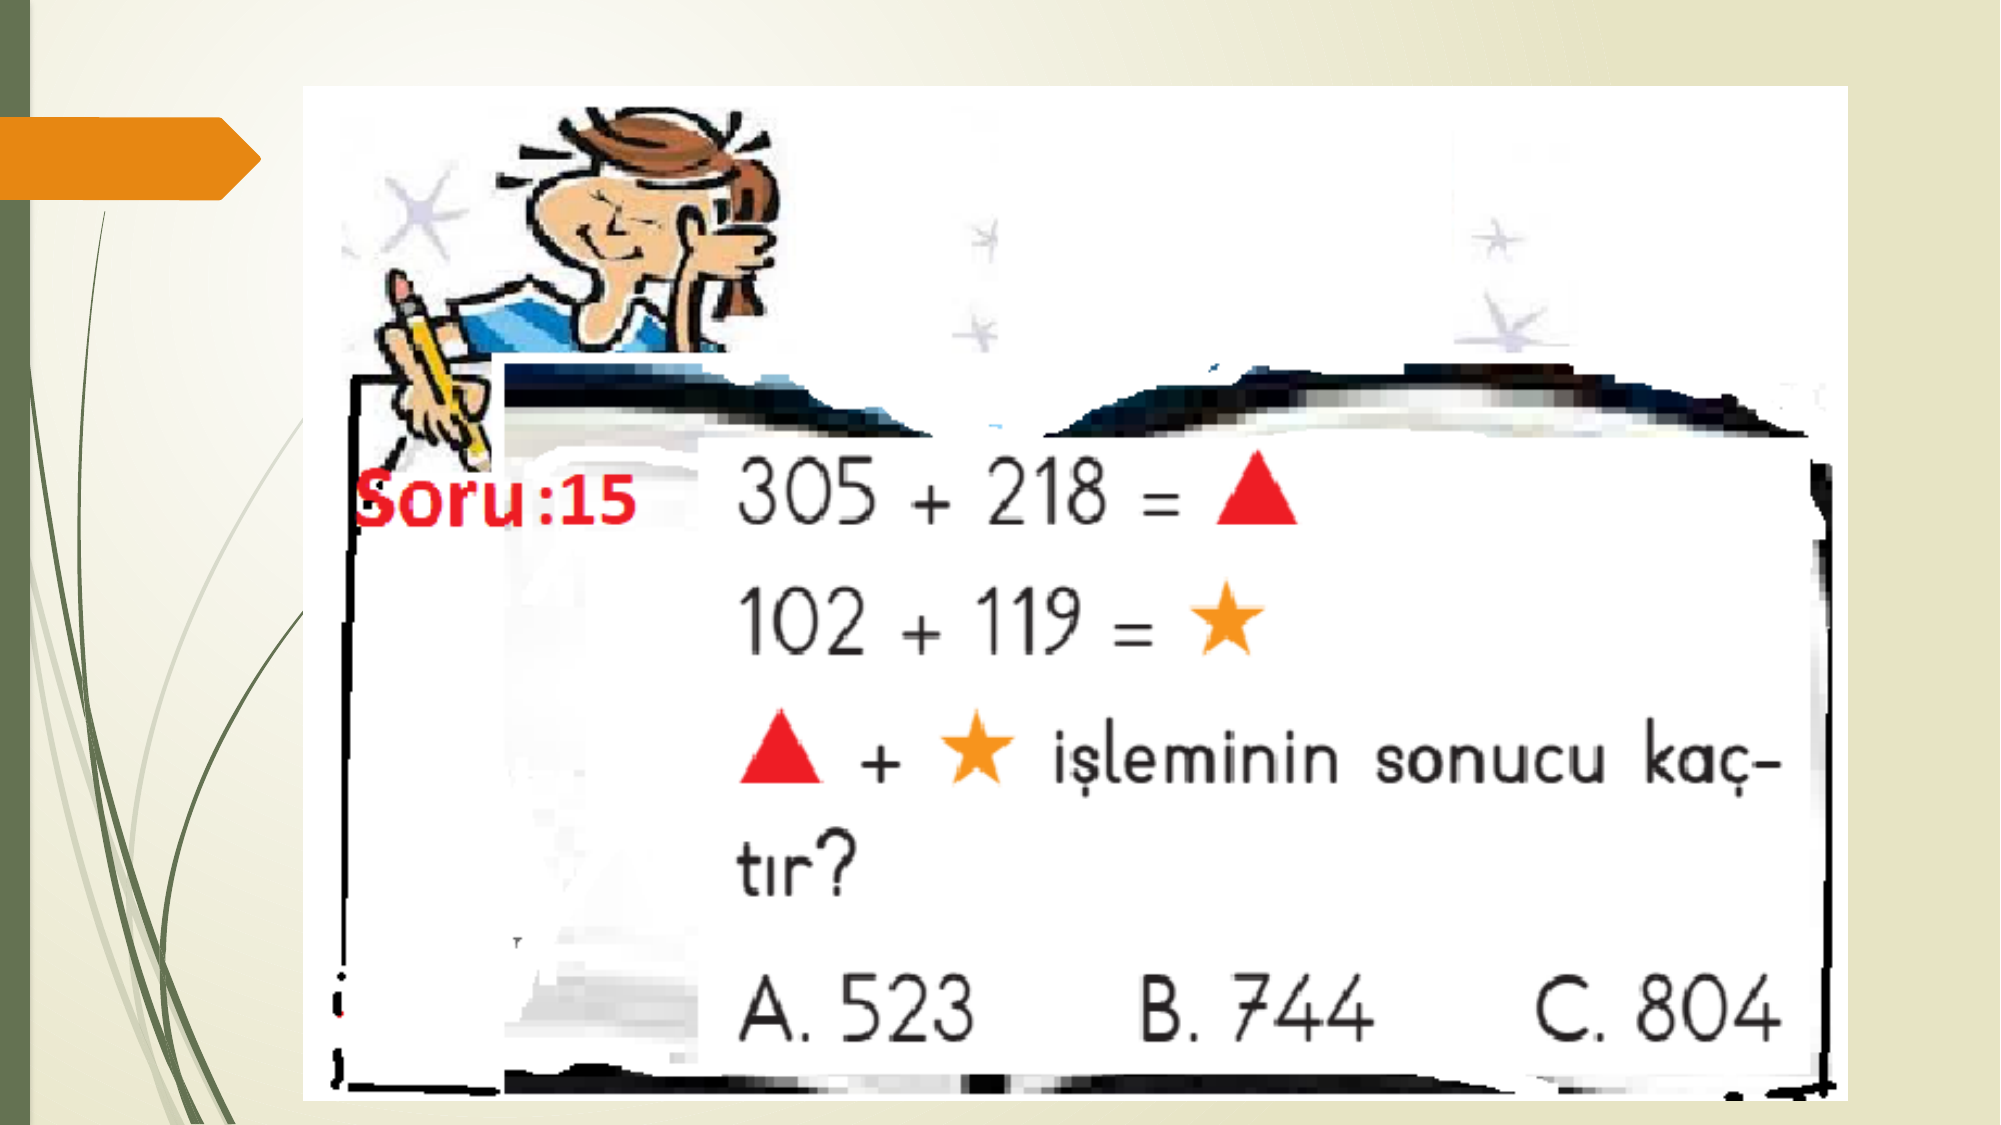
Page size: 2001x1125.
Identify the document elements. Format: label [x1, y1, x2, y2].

picture [302, 85, 1848, 1101]
